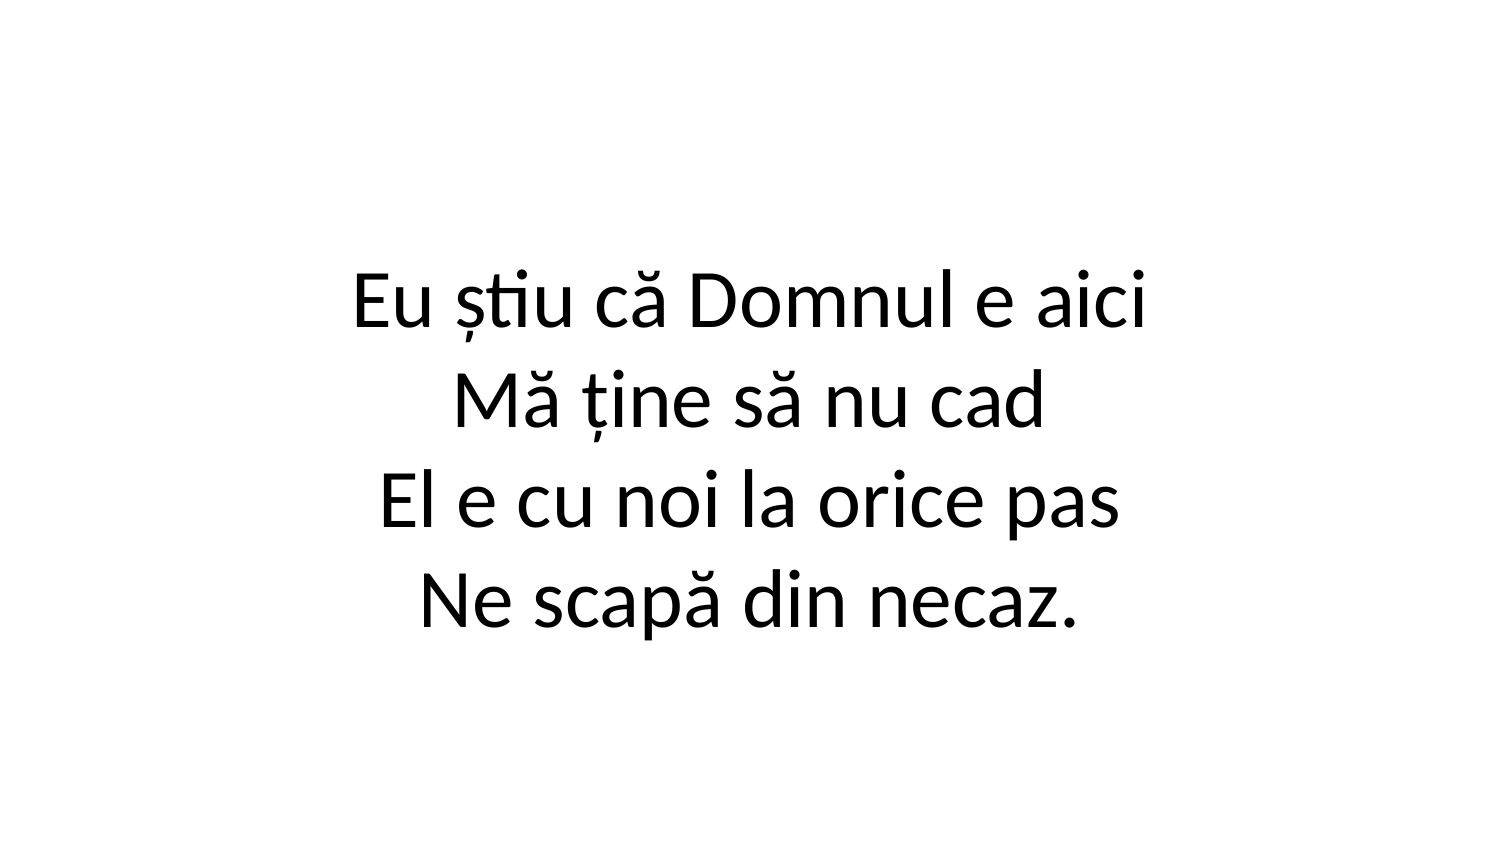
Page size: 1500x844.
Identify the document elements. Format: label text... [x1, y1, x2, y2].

text_box Eu știu că Domnul e aici Mă ține să nu cad El e cu noi la orice pas Ne scapă din necaz. [336, 192, 1164, 652]
